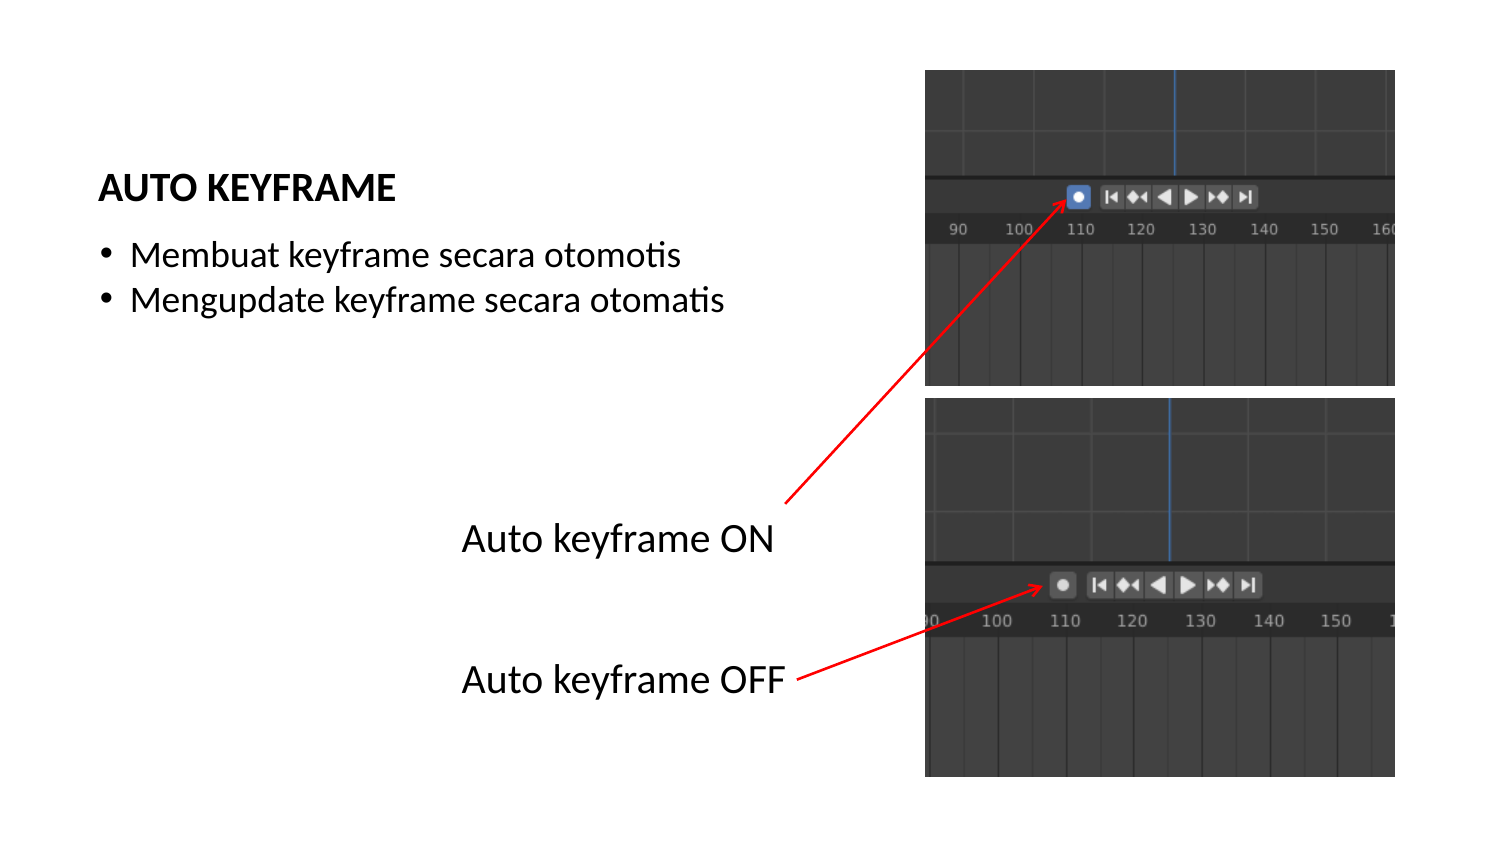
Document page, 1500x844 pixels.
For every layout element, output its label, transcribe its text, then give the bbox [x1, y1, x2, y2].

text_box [773, 210, 1079, 493]
text_box AUTO KEYFRAME [83, 152, 412, 218]
picture [925, 70, 1395, 386]
text_box Auto keyframe OFF [446, 644, 802, 710]
picture [925, 398, 1395, 777]
text_box Membuat keyframe secara otomotis Mengupdate keyframe secara otomatis [85, 222, 741, 328]
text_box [796, 585, 1044, 680]
text_box Auto keyframe ON [446, 503, 790, 569]
